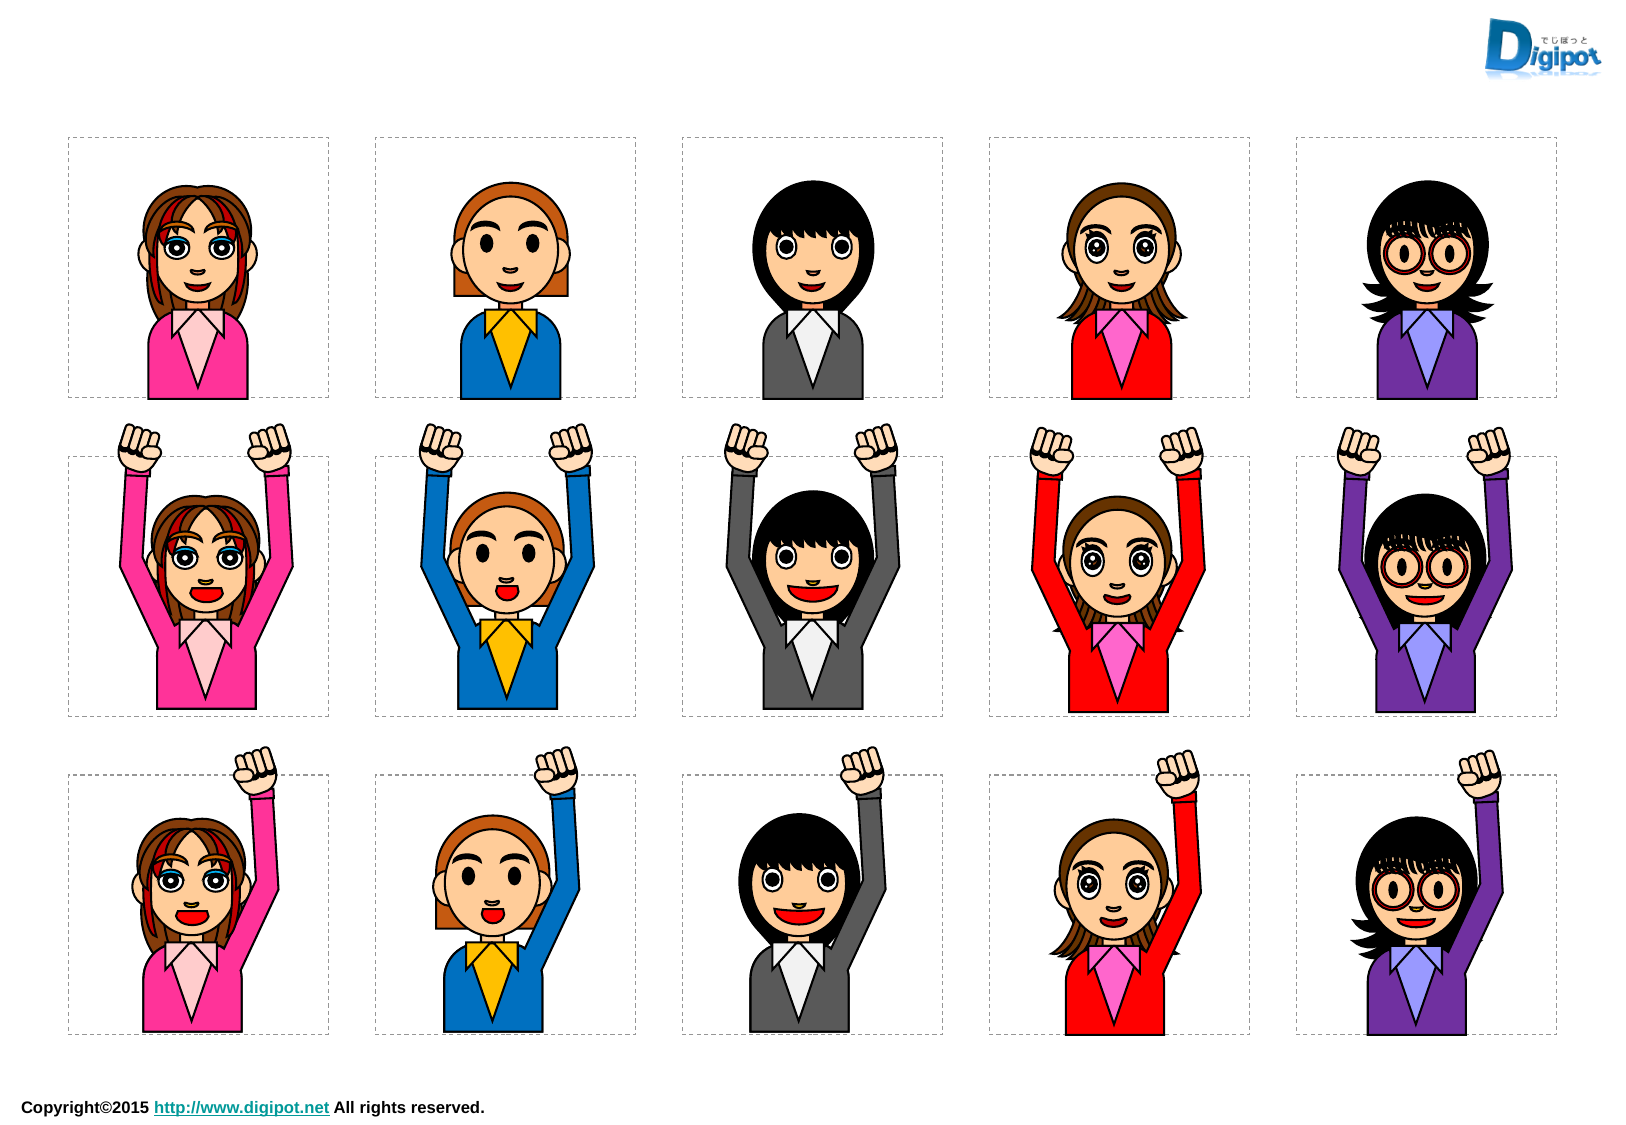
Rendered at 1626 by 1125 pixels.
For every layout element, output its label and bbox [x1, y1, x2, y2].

text_box [753, 181, 874, 400]
text_box [724, 423, 900, 709]
text_box [739, 746, 886, 1032]
text_box [419, 423, 595, 709]
text_box [451, 182, 570, 400]
text_box [138, 185, 257, 400]
text_box [132, 746, 279, 1032]
text_box [118, 423, 294, 709]
text_box [1352, 750, 1504, 1036]
text_box [1337, 427, 1513, 713]
text_box [1054, 750, 1202, 1036]
text_box [1363, 181, 1492, 400]
text_box [1030, 427, 1206, 713]
picture [1485, 18, 1602, 82]
text_box [433, 746, 580, 1032]
text_box [1062, 183, 1181, 400]
